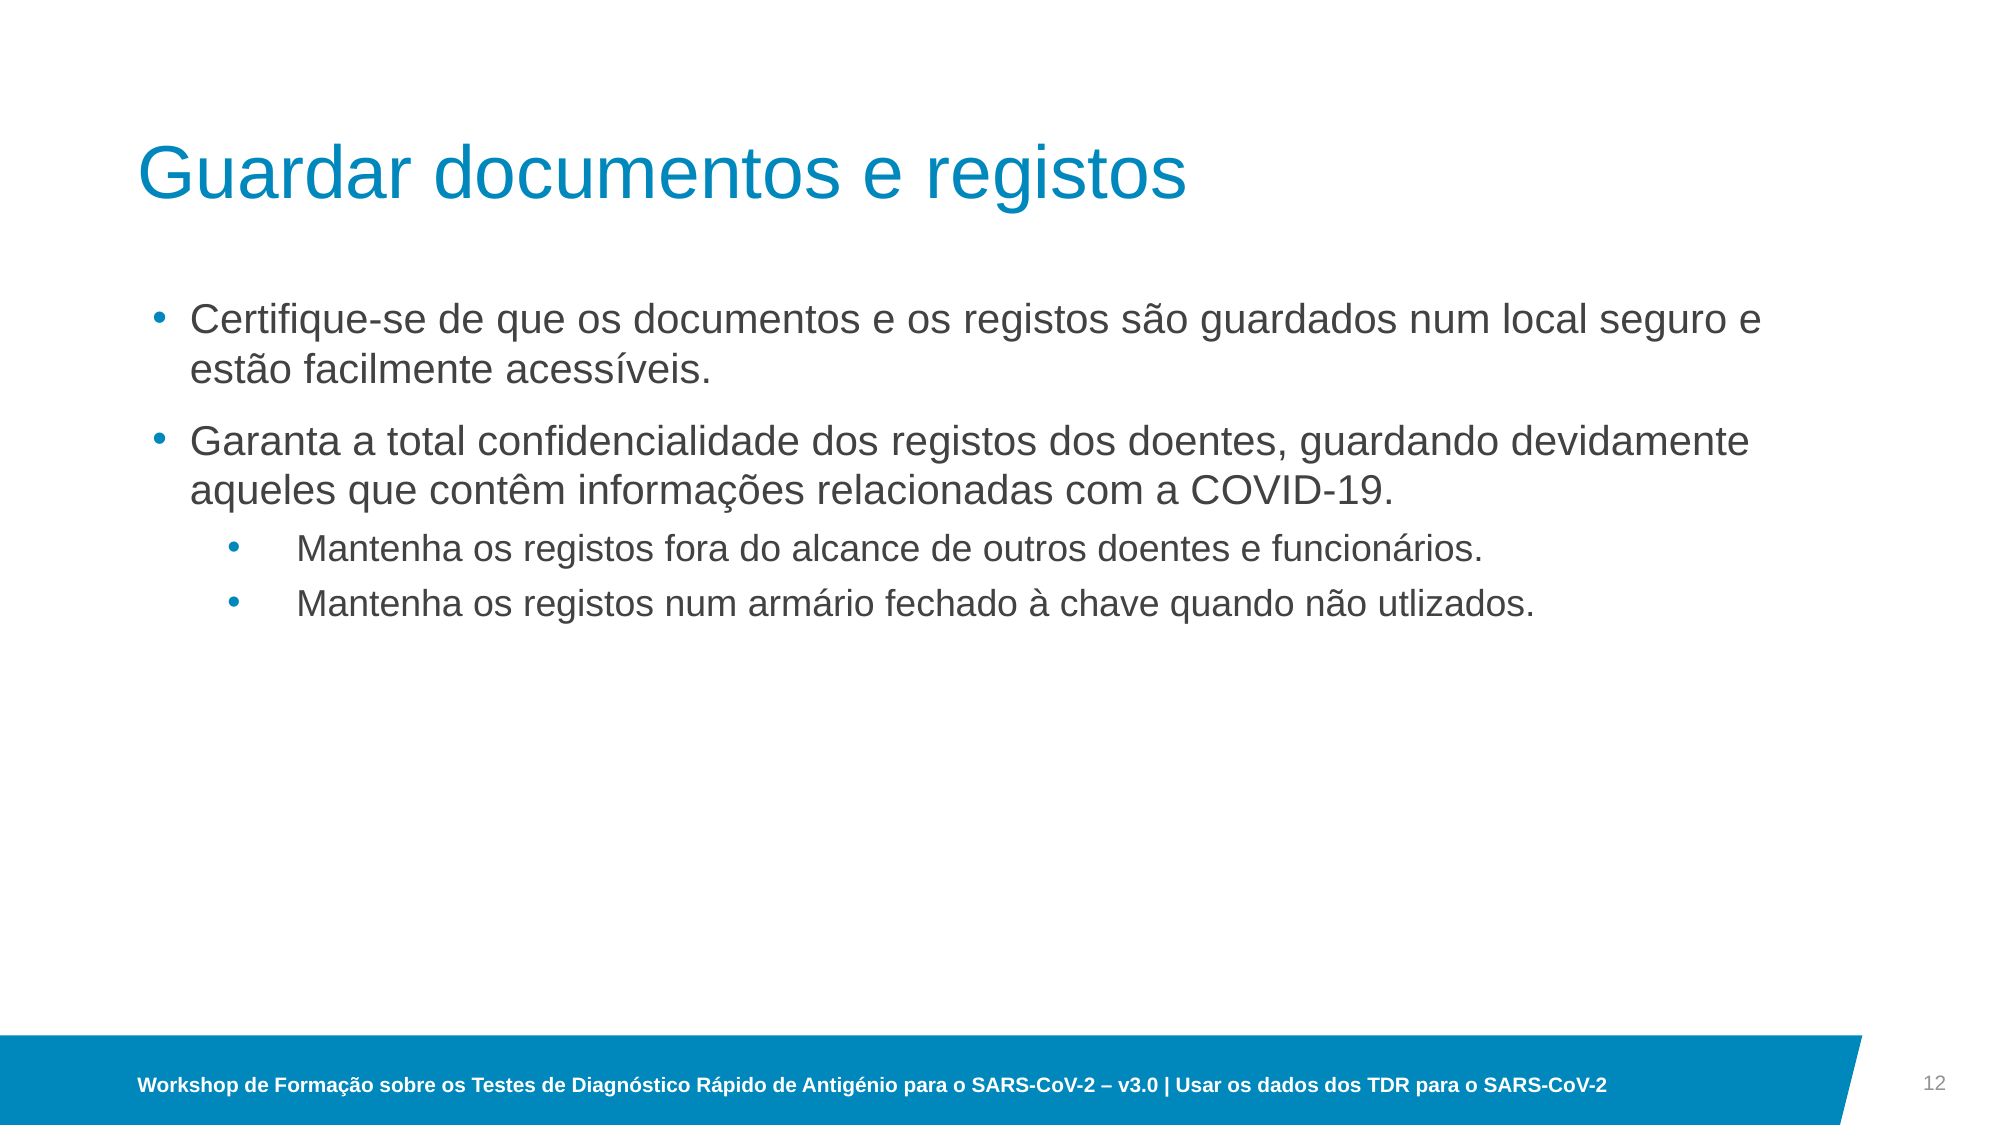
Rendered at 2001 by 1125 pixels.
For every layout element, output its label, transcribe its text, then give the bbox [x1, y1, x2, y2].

list Certifique-se de que os documentos e os registos são guardados num local seguro e estão facilmente acessíveis. Garanta a total confidencialidade dos registos dos doentes, guardando devidamente aqueles que contêm informações relacionadas com a COVID-19. Mantenha os registos fora do alcance de outros doentes e funcionários. Mantenha os registos num armário fechado à chave quando não utlizados. [137, 284, 1863, 1014]
slide_number 12 [1862, 1035, 1947, 1125]
footer Workshop de Formação sobre os Testes de Diagnóstico Rápido de Antigénio para o SARS-CoV-2 – v3.0 | Usar os dados dos TDR para o SARS-CoV-2 [137, 1042, 1771, 1125]
title Guardar documentos e registos [137, 59, 1863, 215]
